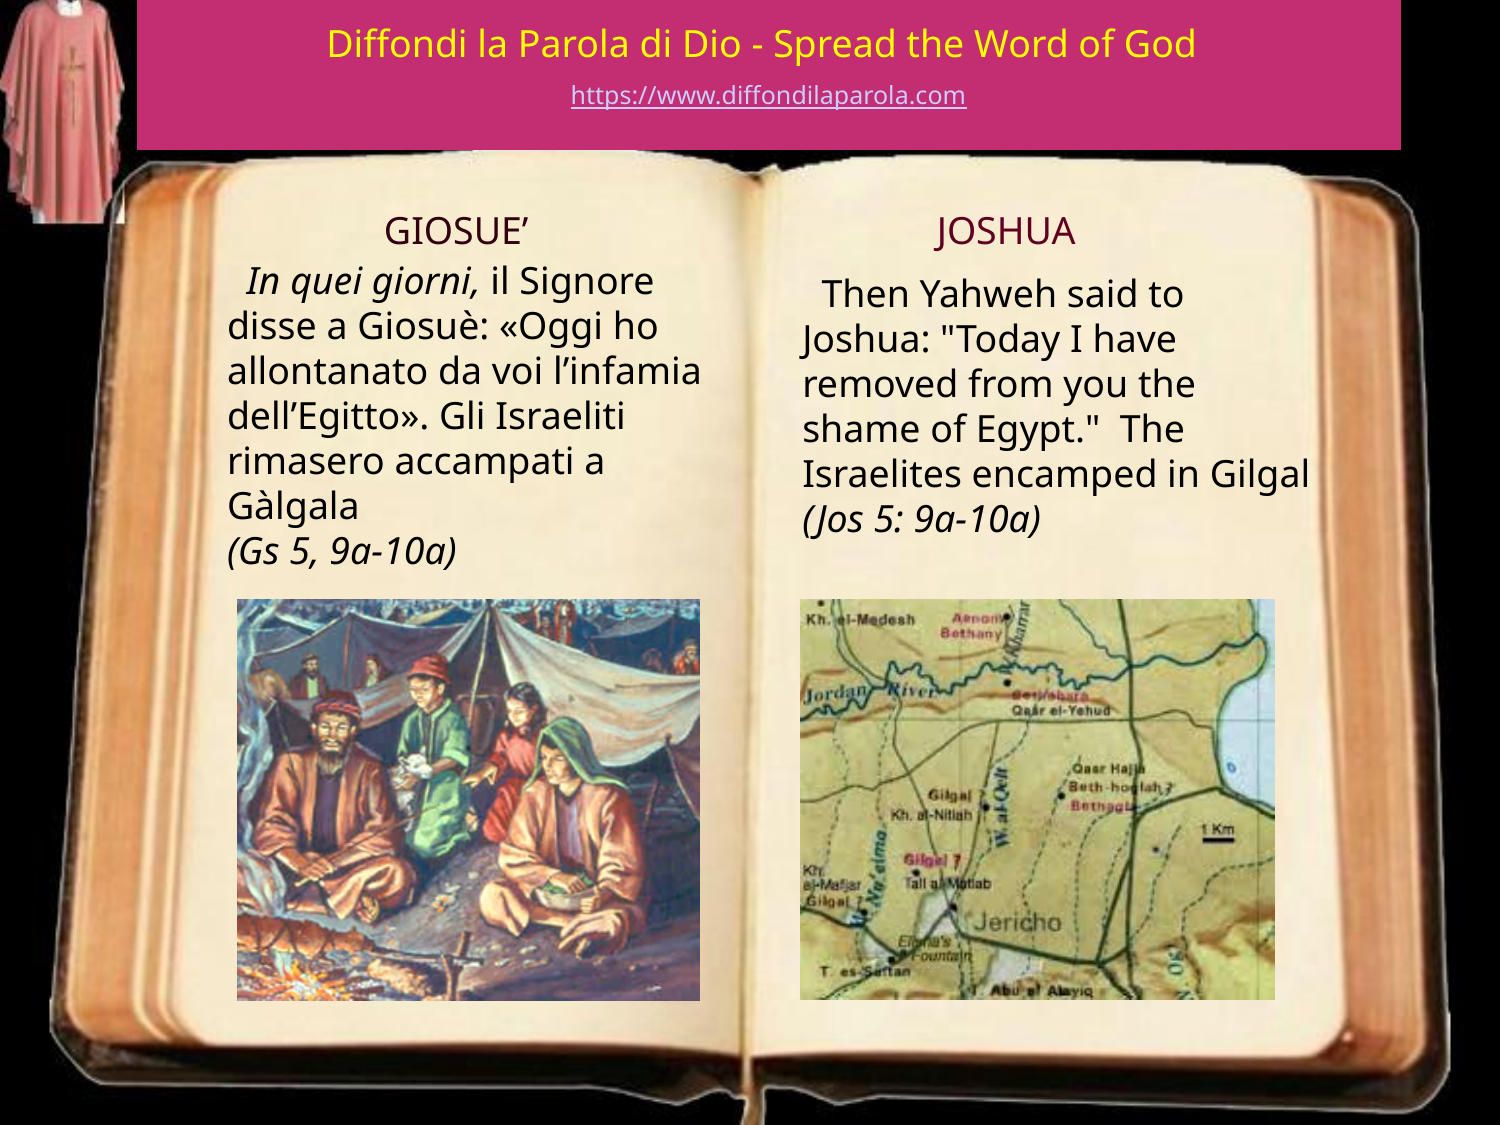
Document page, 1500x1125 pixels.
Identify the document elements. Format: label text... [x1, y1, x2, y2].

text_box Then Yahweh said to Joshua: "Today I have removed from you the shame of Egypt." The Israelites encamped in Gilgal (Jos 5: 9a-10a) [787, 262, 1338, 548]
text_box In quei giorni, il Signore disse a Giosuè: «Oggi ho allontanato da voi l’infamia dell’Egitto». Gli Israeliti rimasero accampati a Gàlgala (Gs 5, 9a-10a) [212, 249, 738, 580]
text_box Diffondi la Parola di Dio - Spread the Word of God https://www.diffondilaparola.com [137, 0, 1400, 150]
text_box JOSHUA [749, 199, 1263, 260]
picture [0, 0, 1500, 1125]
text_box GIOSUE’ [174, 199, 738, 260]
